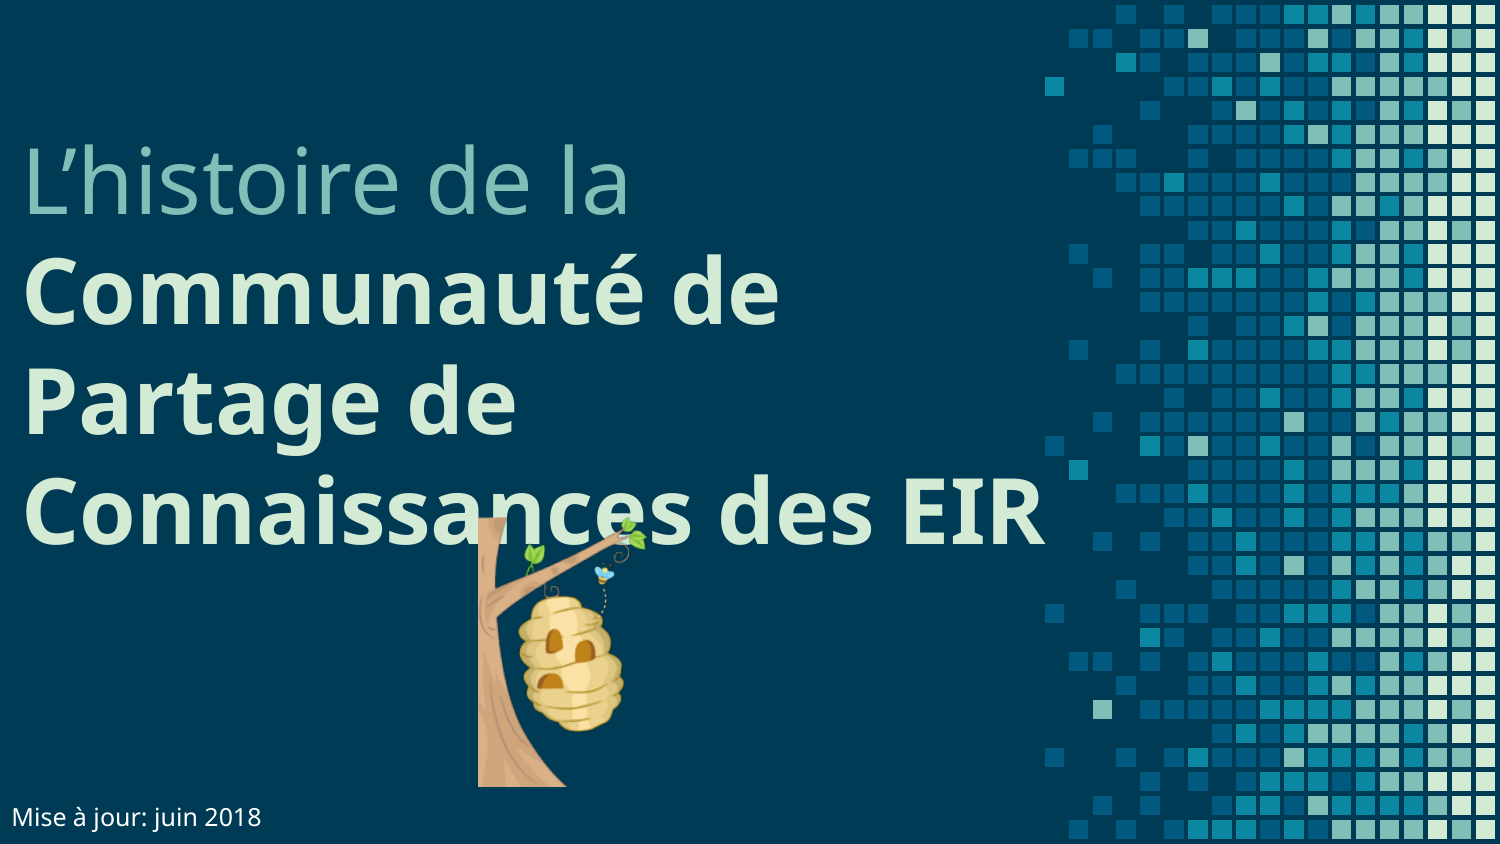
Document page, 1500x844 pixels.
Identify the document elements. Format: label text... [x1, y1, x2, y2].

picture [345, 494, 381, 544]
picture [144, 494, 189, 543]
picture [907, 479, 943, 543]
picture [434, 494, 646, 786]
picture [834, 494, 870, 544]
picture [519, 595, 624, 731]
picture [994, 479, 1043, 543]
picture [390, 494, 426, 544]
text_box Mise à jour: juin 2018 [0, 794, 277, 839]
picture [595, 567, 614, 584]
picture [319, 475, 333, 487]
picture [953, 479, 982, 543]
picture [260, 494, 304, 544]
picture [27, 478, 75, 544]
picture [722, 475, 767, 544]
picture [551, 494, 589, 544]
title L’histoire de la Communauté de Partage de Connaissances des EIR [6, 107, 1088, 458]
picture [84, 494, 131, 544]
picture [204, 494, 249, 543]
picture [780, 494, 825, 544]
picture [320, 494, 332, 543]
picture [653, 494, 689, 544]
